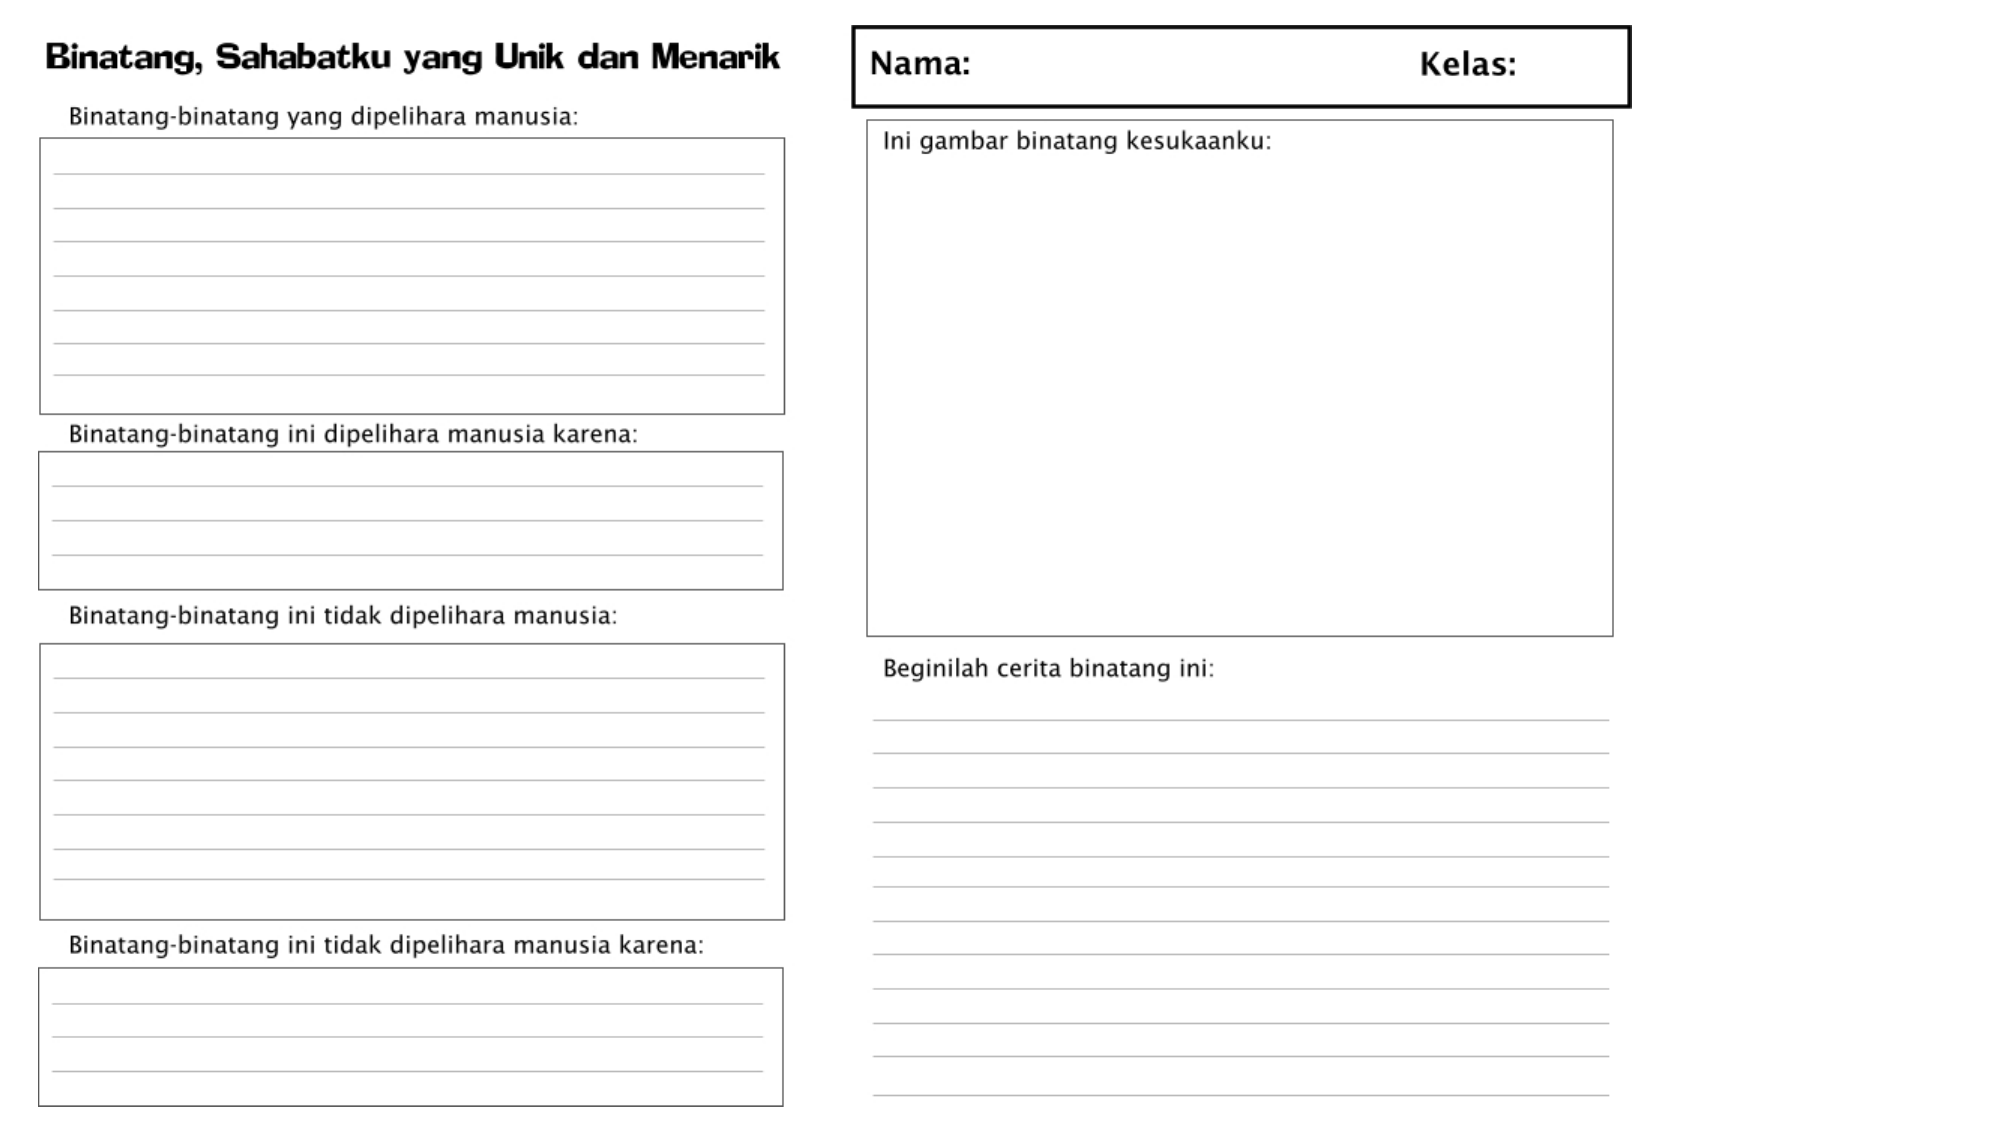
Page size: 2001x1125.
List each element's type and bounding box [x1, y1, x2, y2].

picture [38, 25, 1632, 1108]
